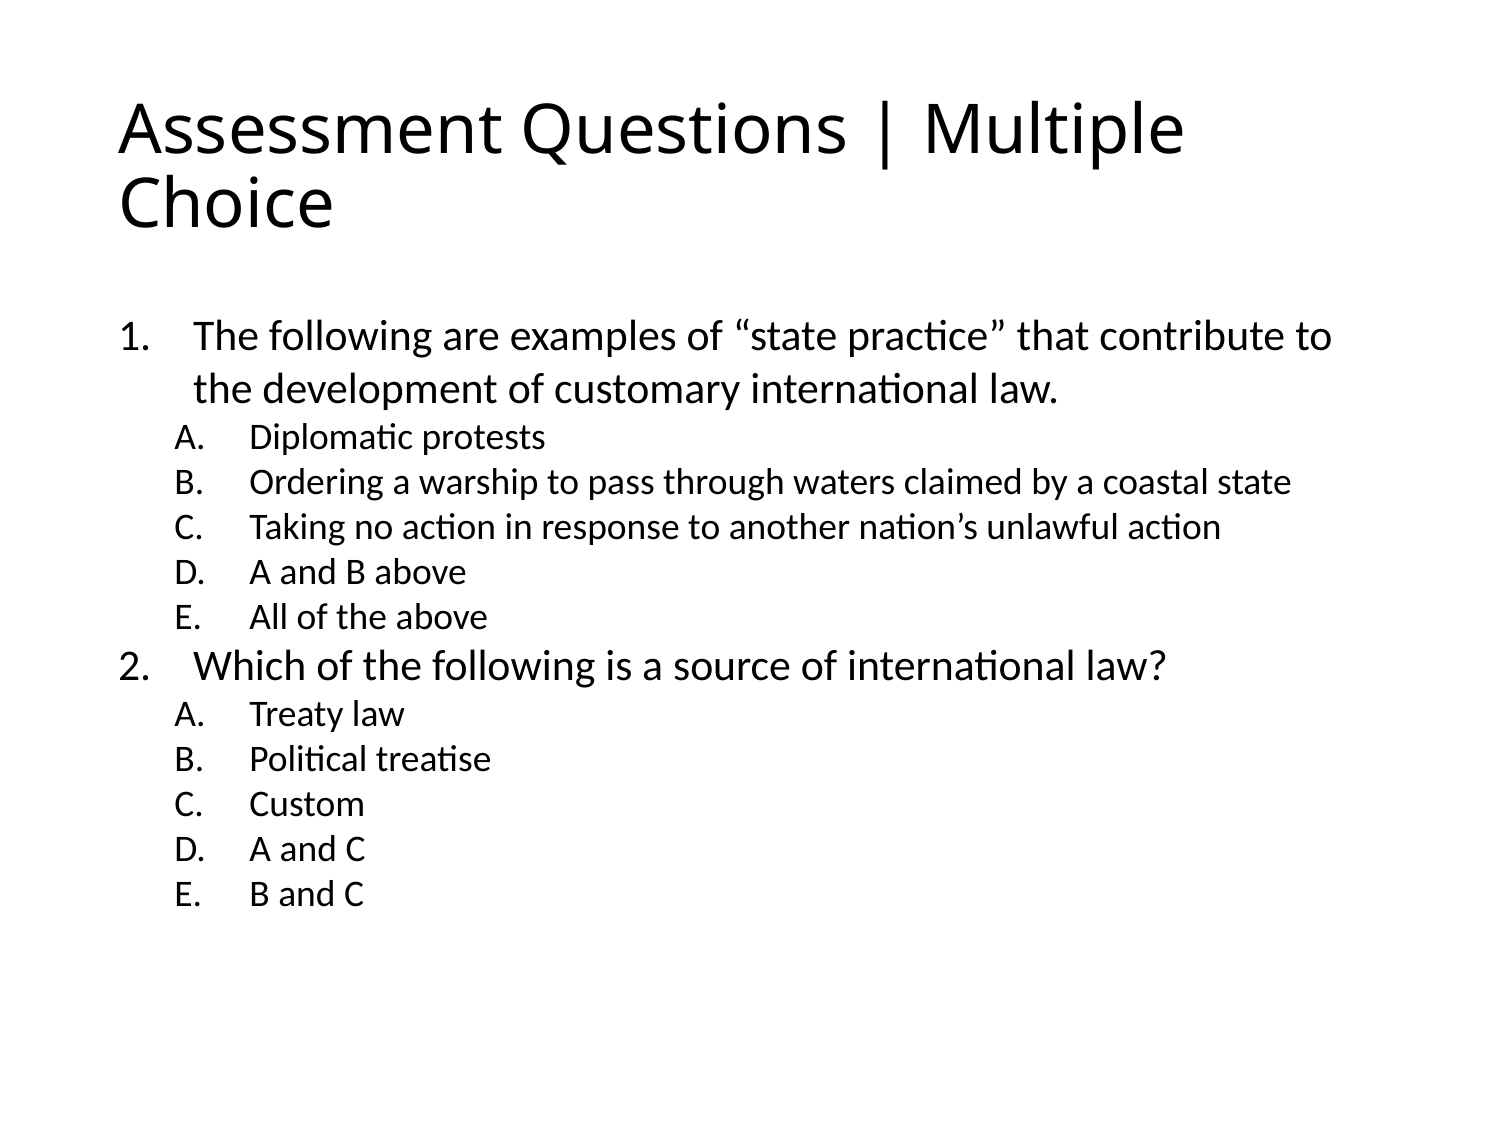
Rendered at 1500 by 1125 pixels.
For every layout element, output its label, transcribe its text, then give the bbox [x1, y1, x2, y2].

list The following are examples of “state practice” that contribute to the development of customary international law. Diplomatic protests Ordering a warship to pass through waters claimed by a coastal state Taking no action in response to another nation’s unlawful action A and B above All of the above Which of the following is a source of international law? Treaty law Political treatise Custom A and C B and C [102, 299, 1398, 1014]
title Assessment Questions | Multiple Choice [102, 59, 1398, 278]
